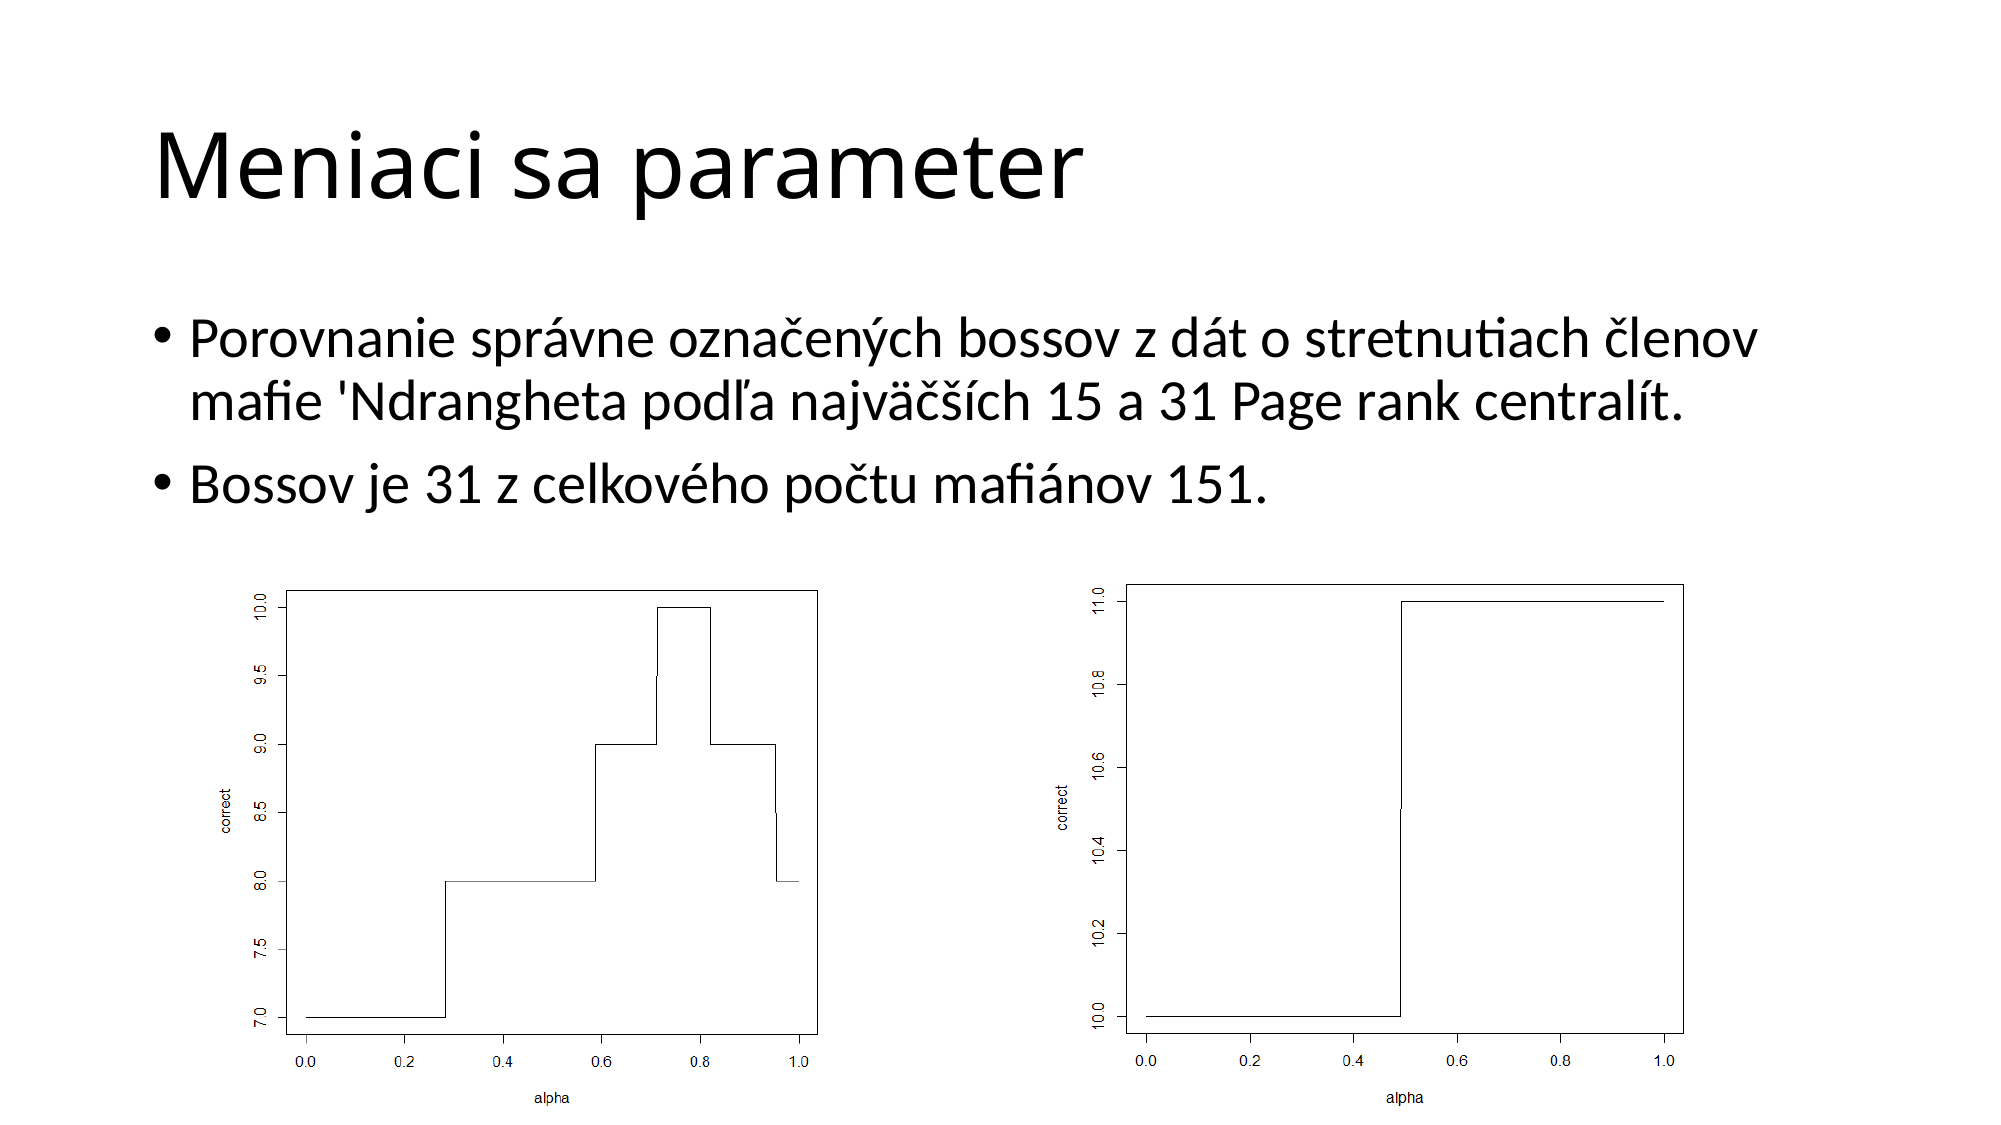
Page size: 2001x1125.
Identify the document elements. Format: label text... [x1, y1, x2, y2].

picture [212, 517, 855, 1125]
list Porovnanie správne označených bossov z dát o stretnutiach členov mafie 'Ndrangheta podľa najväčších 15 a 31 Page rank centralít. Bossov je 31 z celkového počtu mafiánov 151. [137, 299, 1863, 1014]
picture [1049, 510, 1723, 1125]
